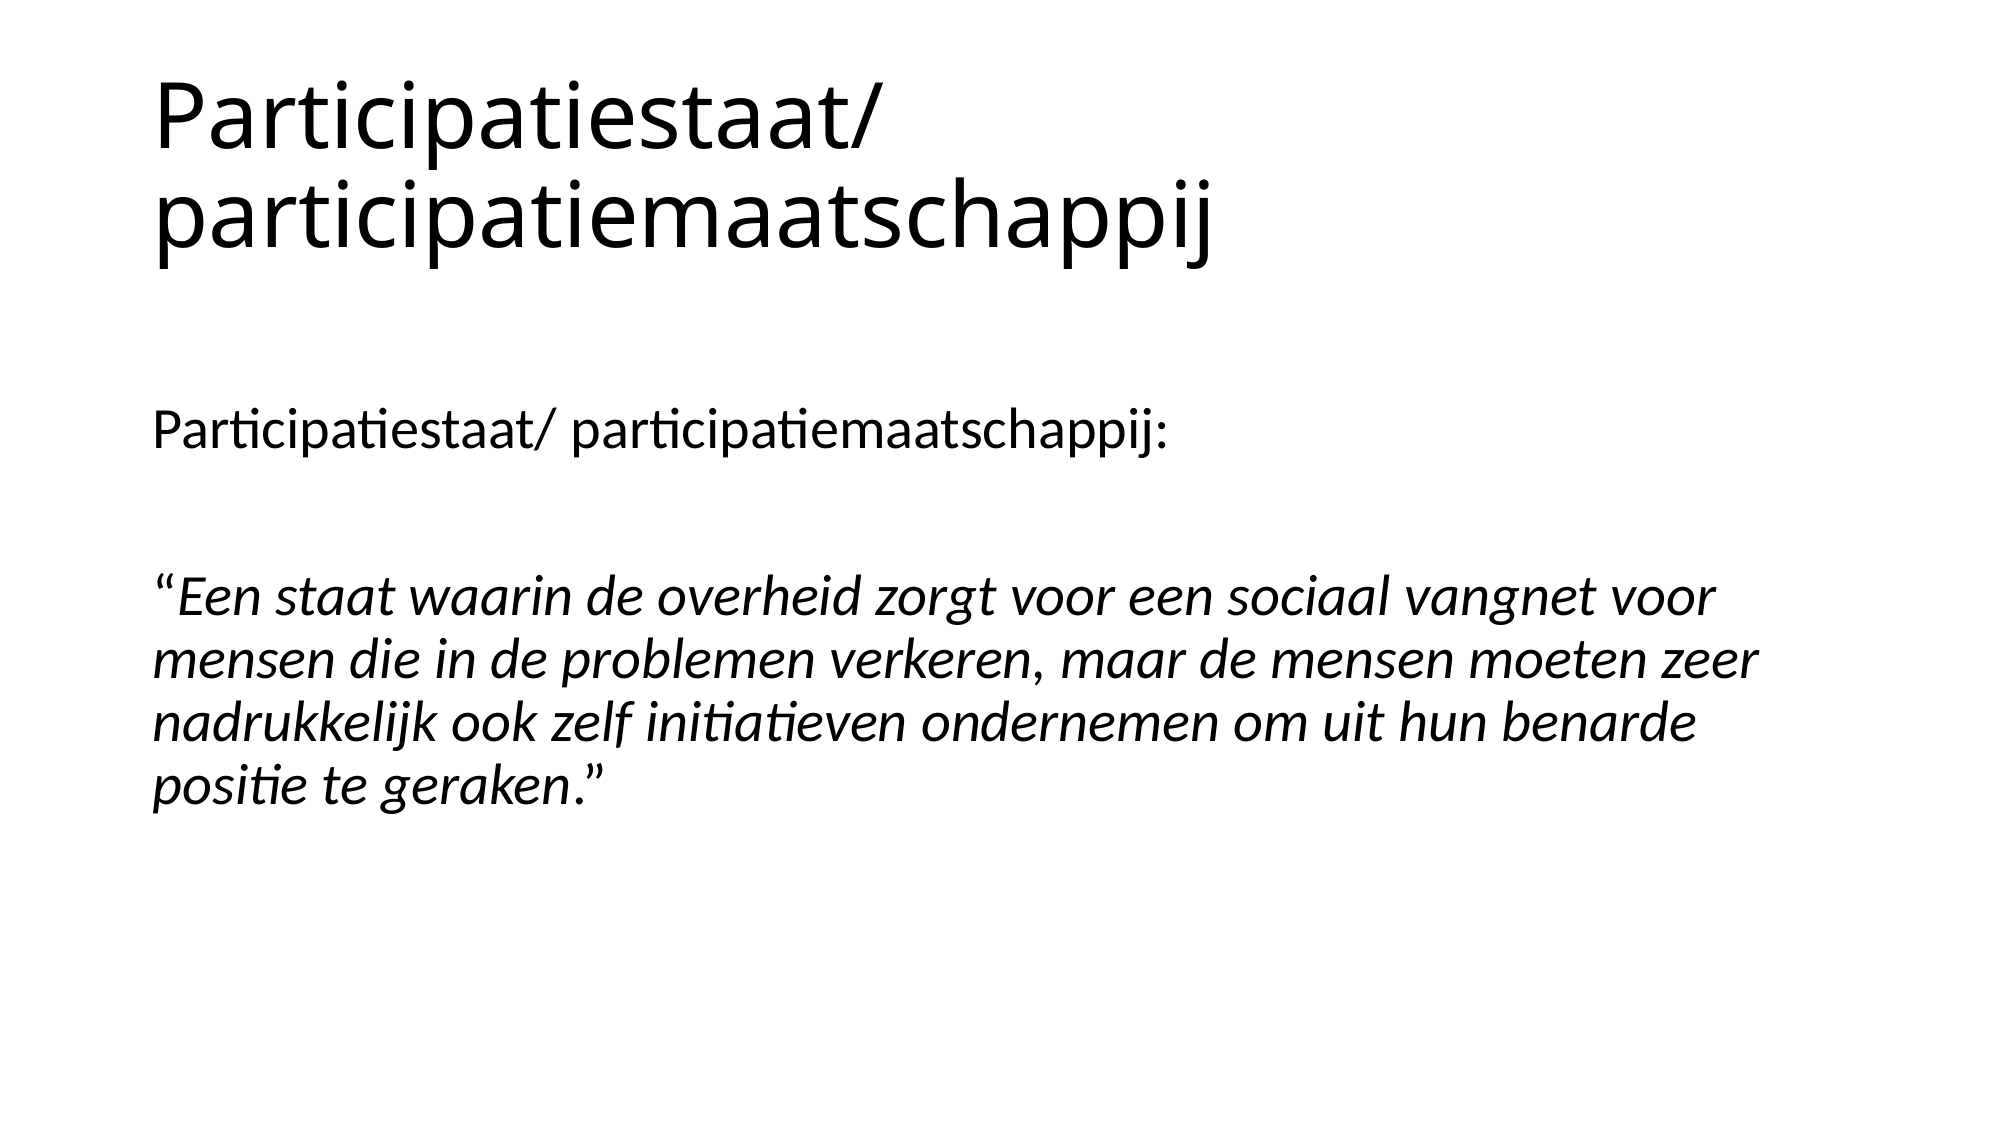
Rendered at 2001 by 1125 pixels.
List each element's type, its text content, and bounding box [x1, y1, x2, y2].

list Participatiestaat/ participatiemaatschappij: “Een staat waarin de overheid zorgt voor een sociaal vangnet voor mensen die in de problemen verkeren, maar de mensen moeten zeer nadrukkelijk ook zelf initiatieven ondernemen om uit hun benarde positie te geraken.” [137, 299, 1863, 1014]
title Participatiestaat/ participatiemaatschappij [137, 59, 1863, 278]
